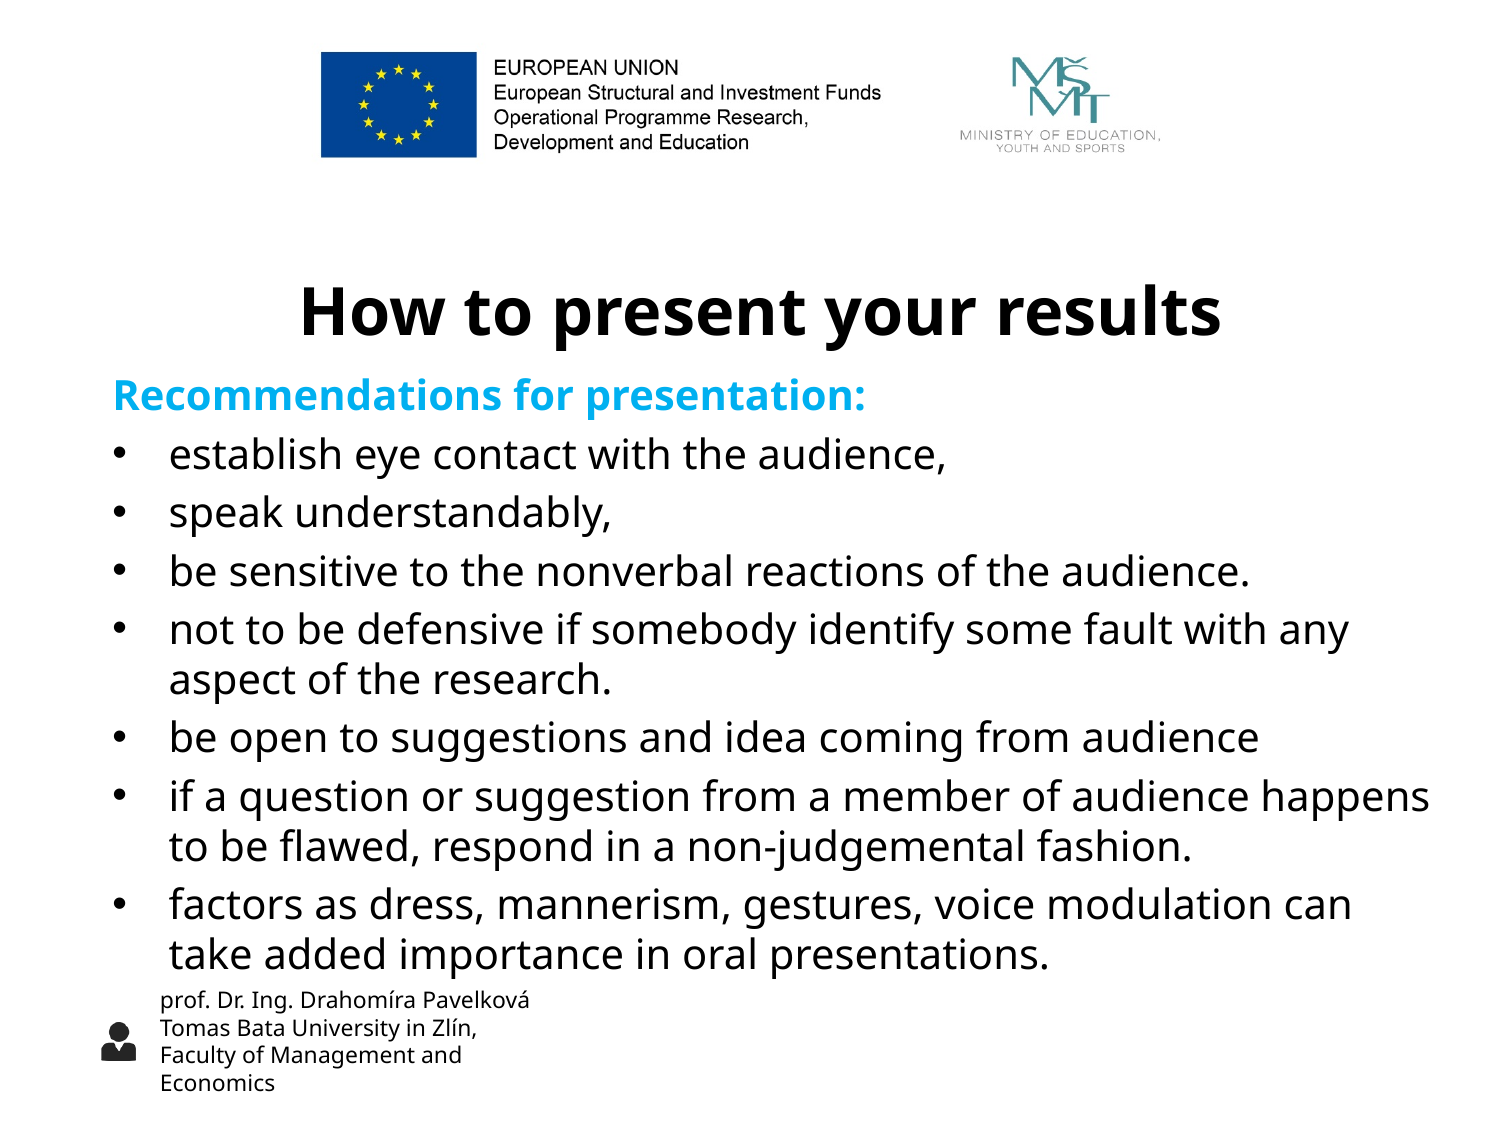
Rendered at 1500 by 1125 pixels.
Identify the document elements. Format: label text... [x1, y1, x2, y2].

list Recommendations for presentation: establish eye contact with the audience, speak understandably, be sensitive to the nonverbal reactions of the audience. not to be defensive if somebody identify some fault with any aspect of the research. be open to suggestions and idea coming from audience if a question or suggestion from a member of audience happens to be flawed, respond in a non-judgemental fashion. factors as dress, mannerism, gestures, voice modulation can take added importance in oral presentations. [97, 361, 1448, 1000]
footer prof. Dr. Ing. Drahomíra Pavelková Tomas Bata University in Zlín, Faculty of Management and Economics [145, 999, 550, 1083]
picture [268, 0, 1212, 210]
picture [101, 1021, 136, 1062]
title How to present your results [97, 232, 1425, 361]
